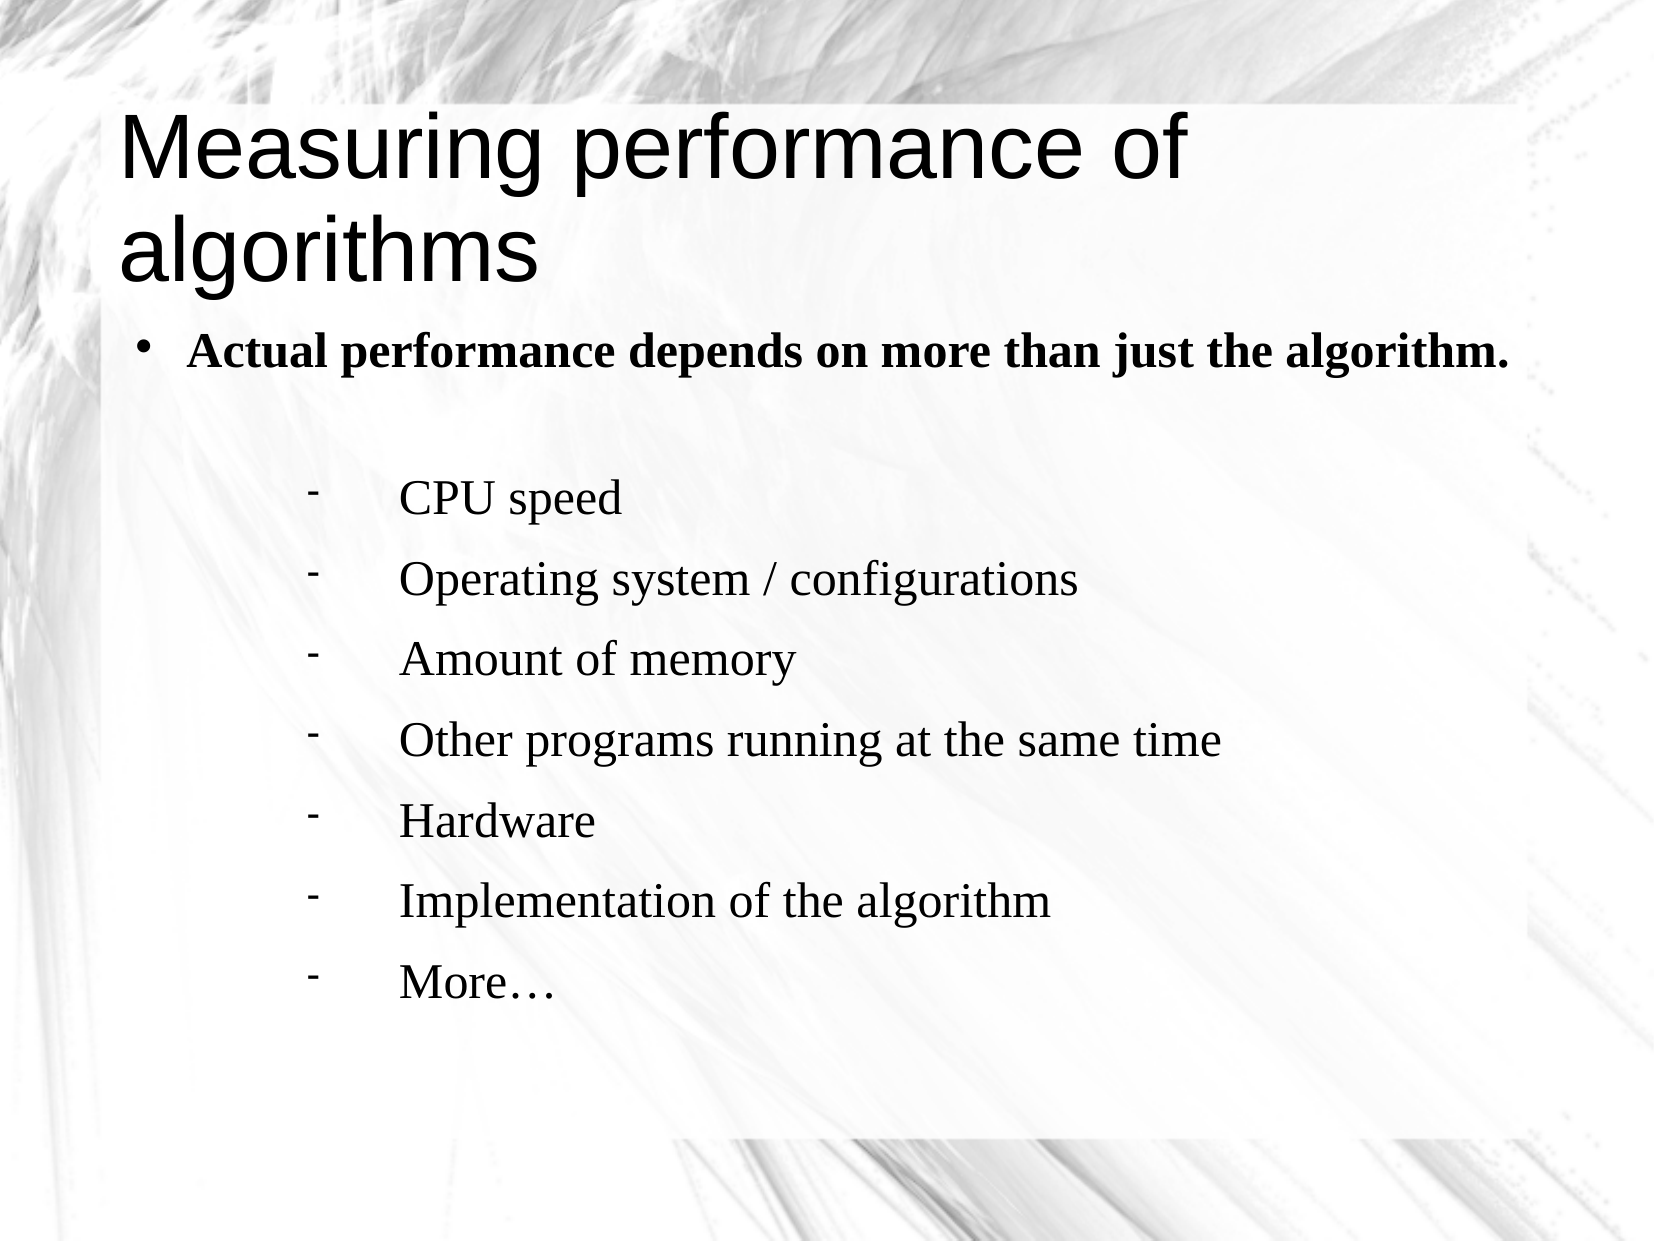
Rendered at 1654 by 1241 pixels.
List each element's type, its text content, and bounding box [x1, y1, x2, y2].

list Actual performance depends on more than just the algorithm. CPU speed Operating system / configurations Amount of memory Other programs running at the same time Hardware Implementation of the algorithm More… [118, 319, 1571, 1109]
picture [0, 0, 1654, 1241]
title Measuring performance of algorithms [118, 93, 1506, 299]
